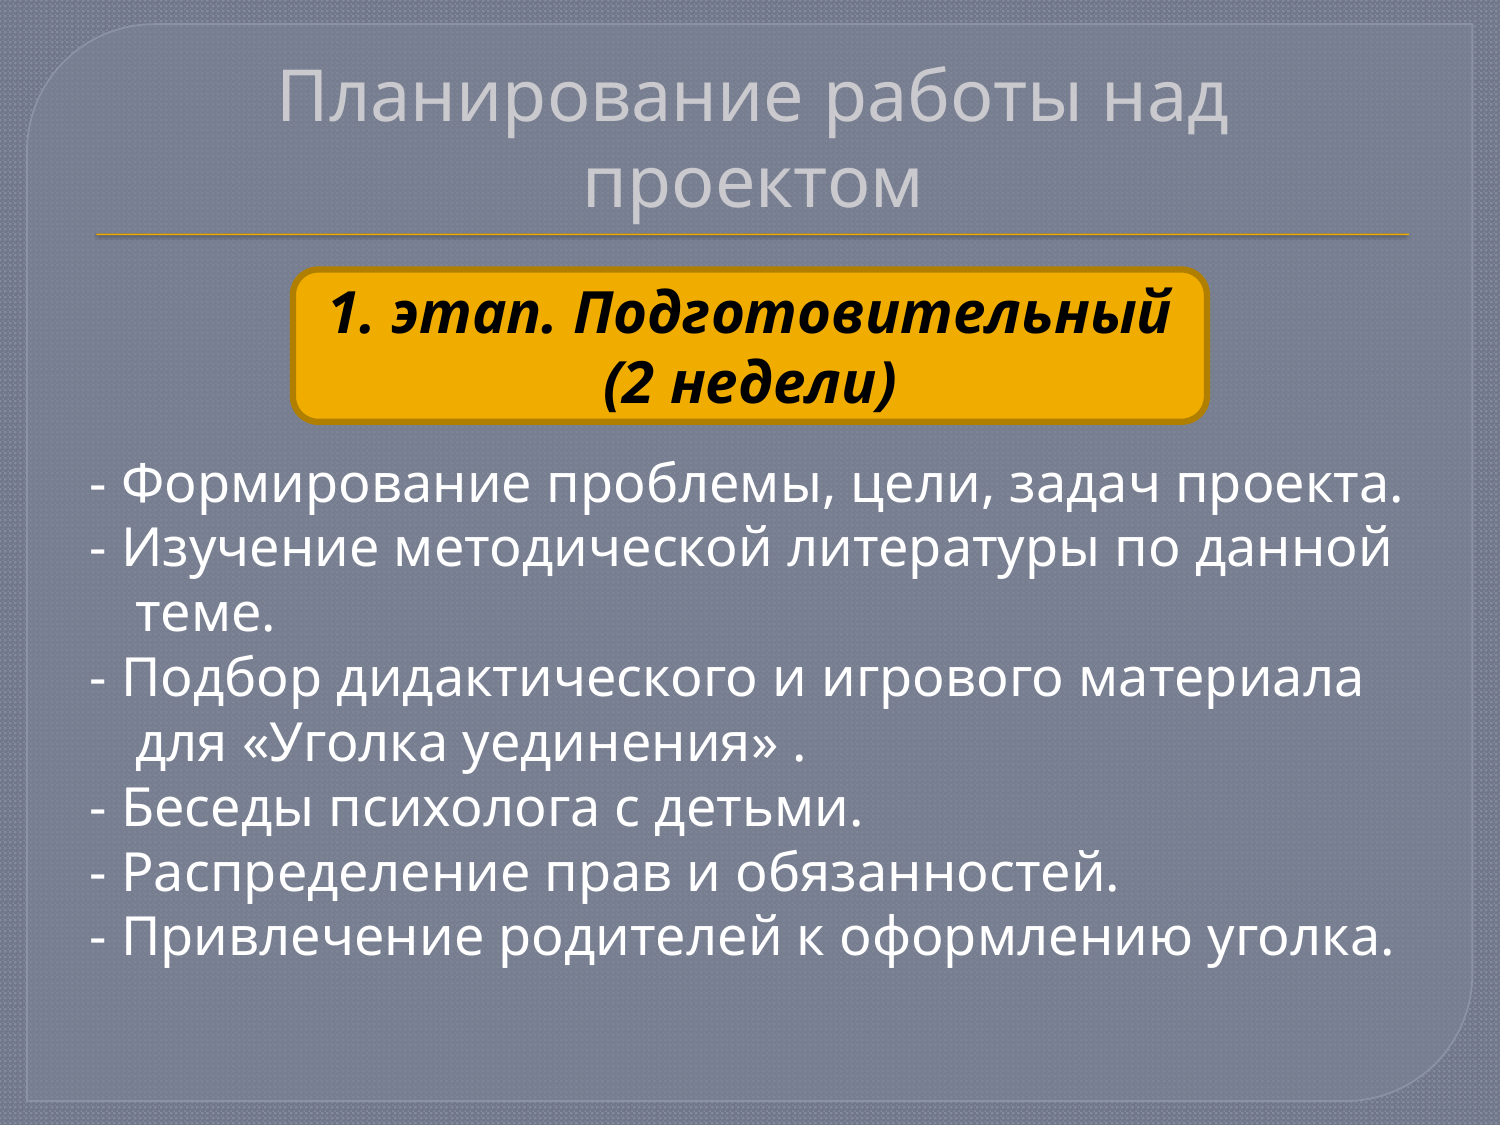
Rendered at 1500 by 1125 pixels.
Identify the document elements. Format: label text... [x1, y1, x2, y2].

list - Формирование проблемы, цели, задач проекта. - Изучение методической литературы по данной теме. - Подбор дидактического и игрового материала для «Уголка уединения» . - Беседы психолога с детьми. - Распределение прав и обязанностей. - Привлечение родителей к оформлению уголка. [75, 246, 1425, 1013]
title Планирование работы над проектом [75, 41, 1425, 230]
text_box 1. этап. Подготовительный (2 недели) [289, 266, 1211, 425]
